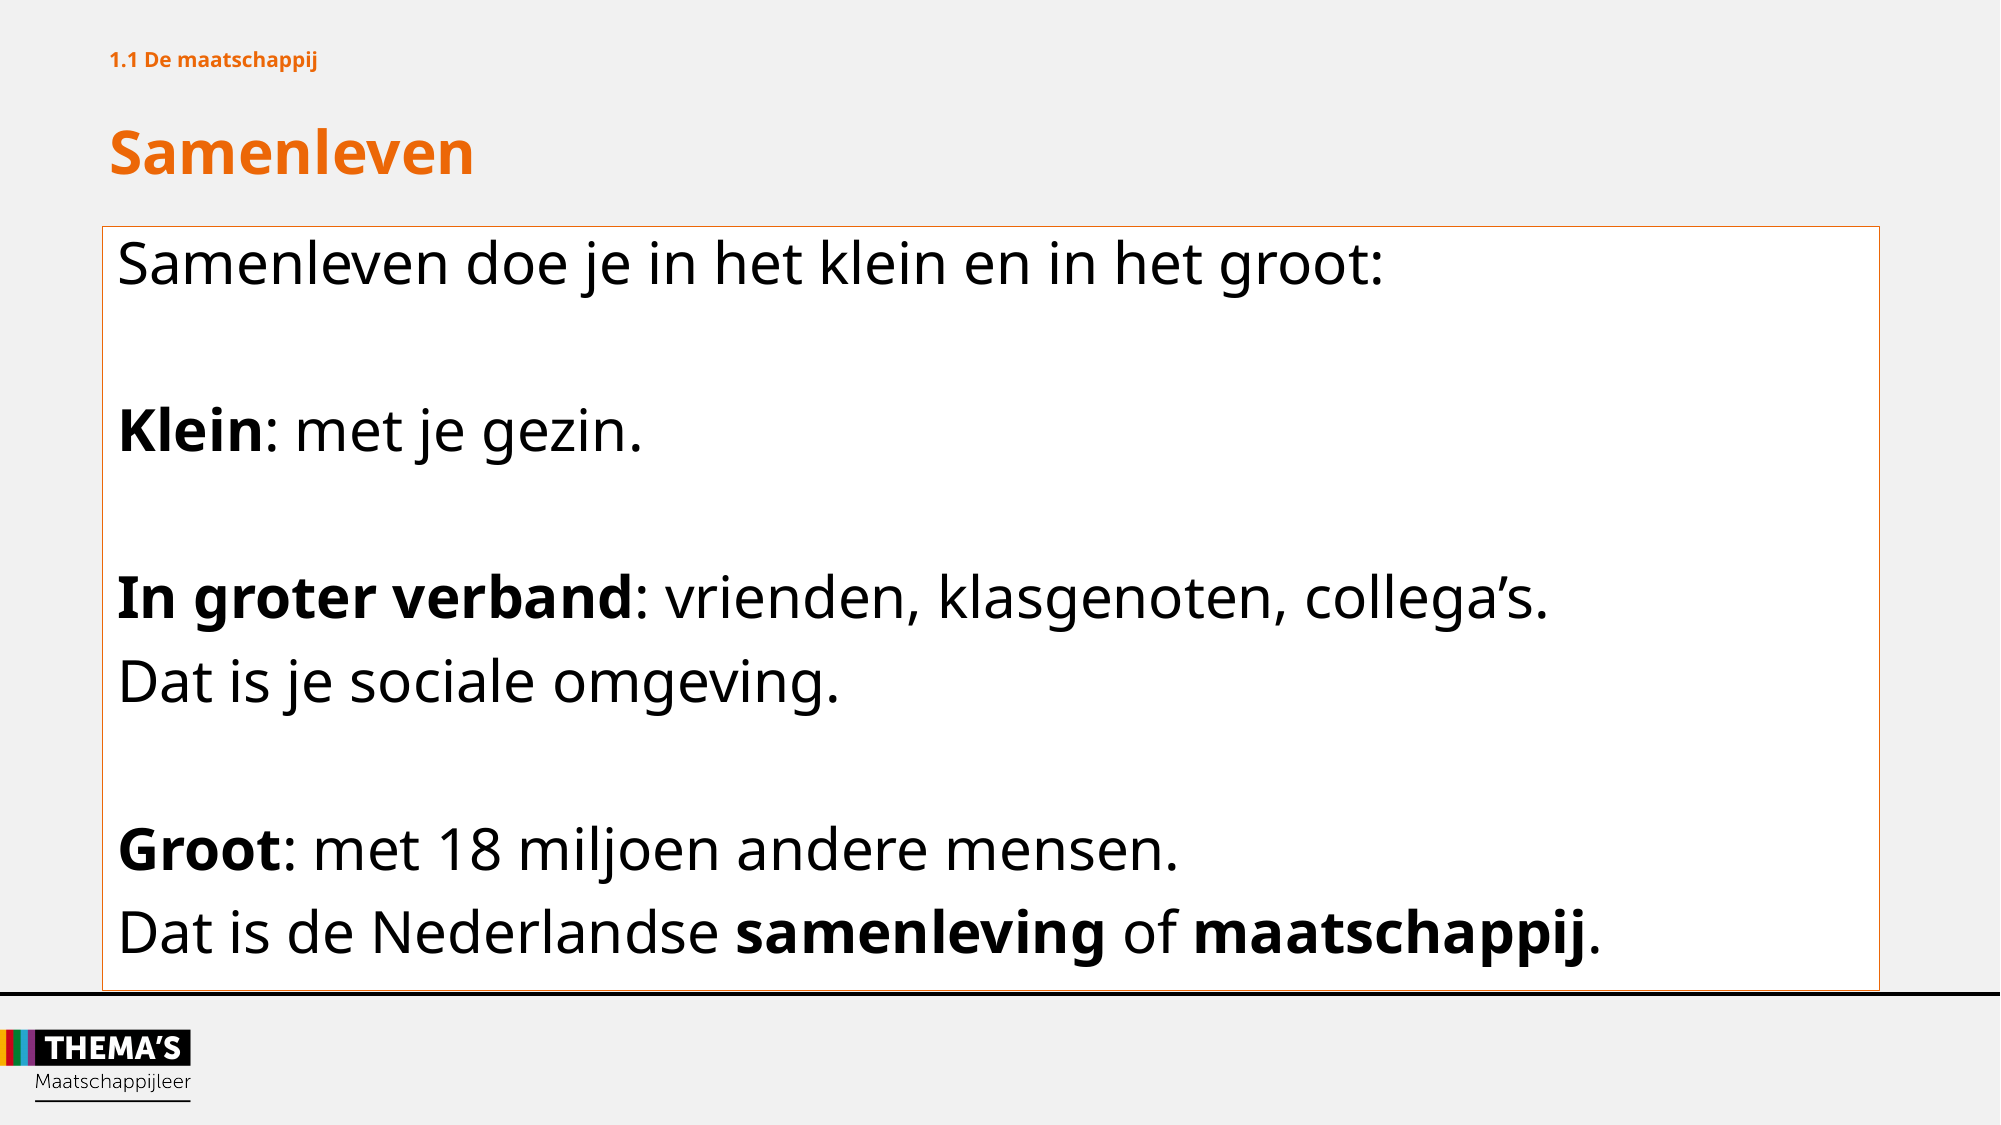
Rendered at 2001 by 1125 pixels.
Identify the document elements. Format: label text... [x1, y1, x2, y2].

list 1.1 De maatschappij [94, 33, 941, 88]
list Samenleven [94, 114, 1879, 205]
list Samenleven doe je in het klein en in het groot: Klein: met je gezin. In groter verband: vrienden, klasgenoten, collega’s. Dat is je sociale omgeving. Groot: met 18 miljoen andere mensen. Dat is de Nederlandse samenleving of maatschappij. [102, 226, 1880, 991]
picture [0, 993, 203, 1125]
